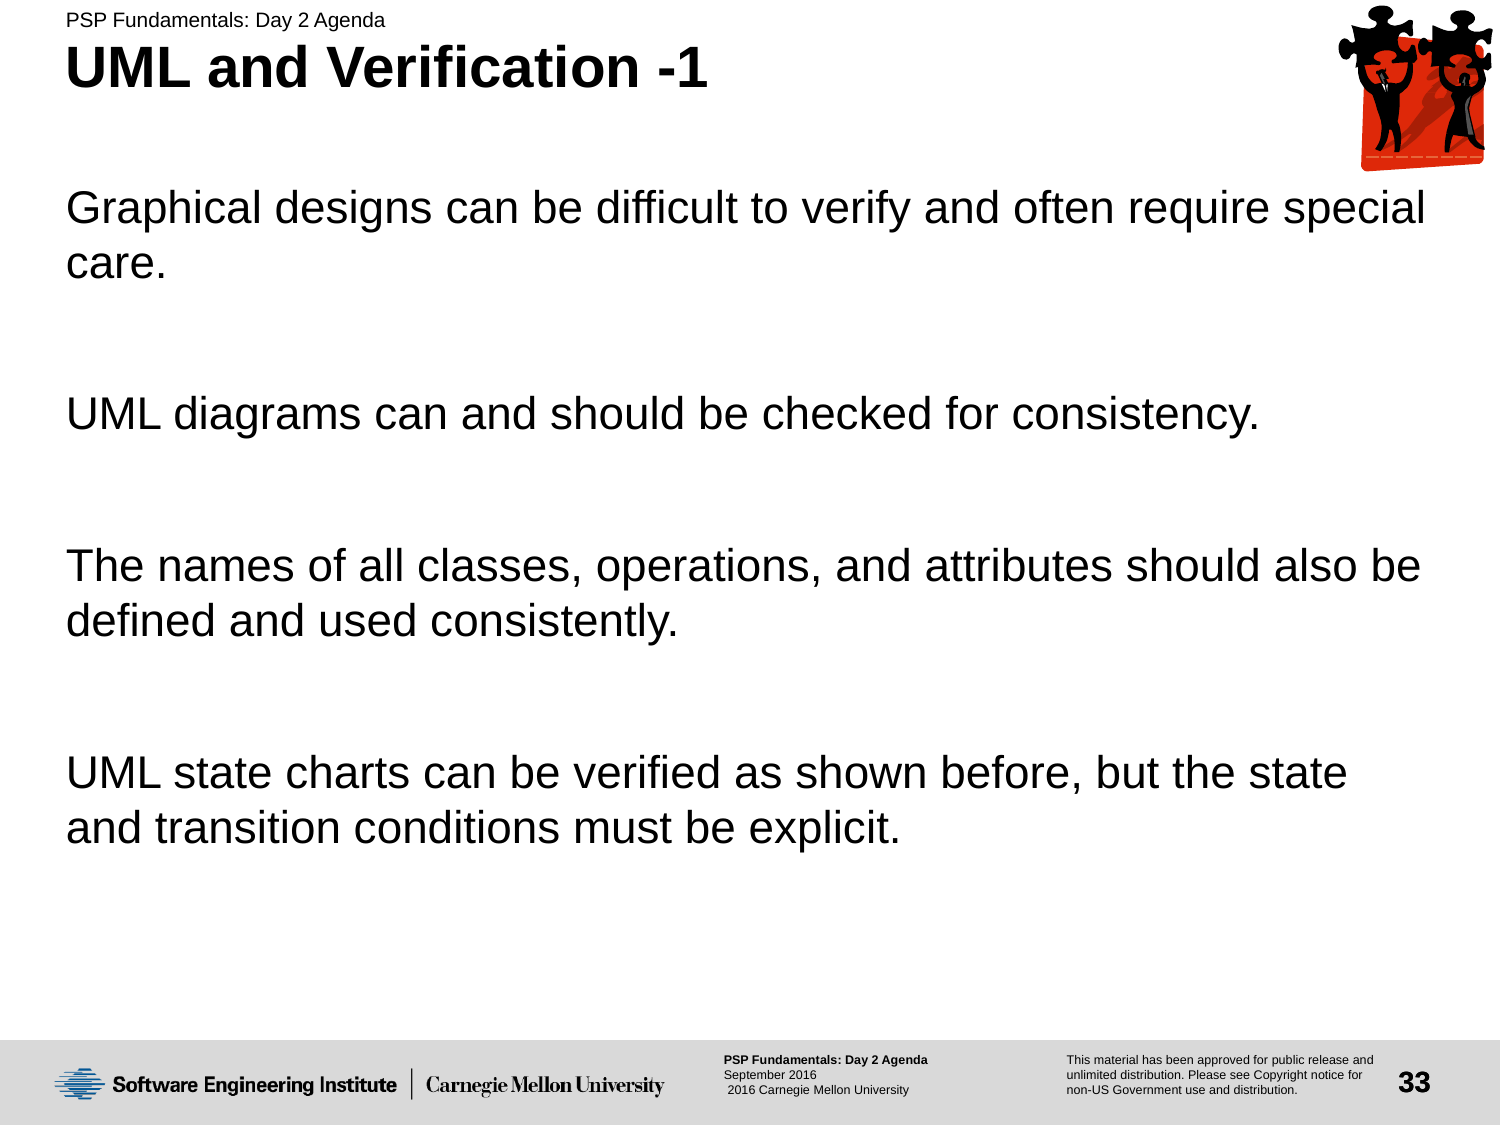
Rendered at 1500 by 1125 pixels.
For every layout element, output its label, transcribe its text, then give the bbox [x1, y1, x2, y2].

list Graphical designs can be difficult to verify and often require special care. UML diagrams can and should be checked for consistency. The names of all classes, operations, and attributes should also be defined and used consistently. UML state charts can be verified as shown before, but the state and transition conditions must be explicit. [65, 177, 1431, 1000]
picture [46, 1061, 673, 1104]
picture [1338, 4, 1494, 172]
title UML and Verification -1 [65, 37, 1338, 148]
